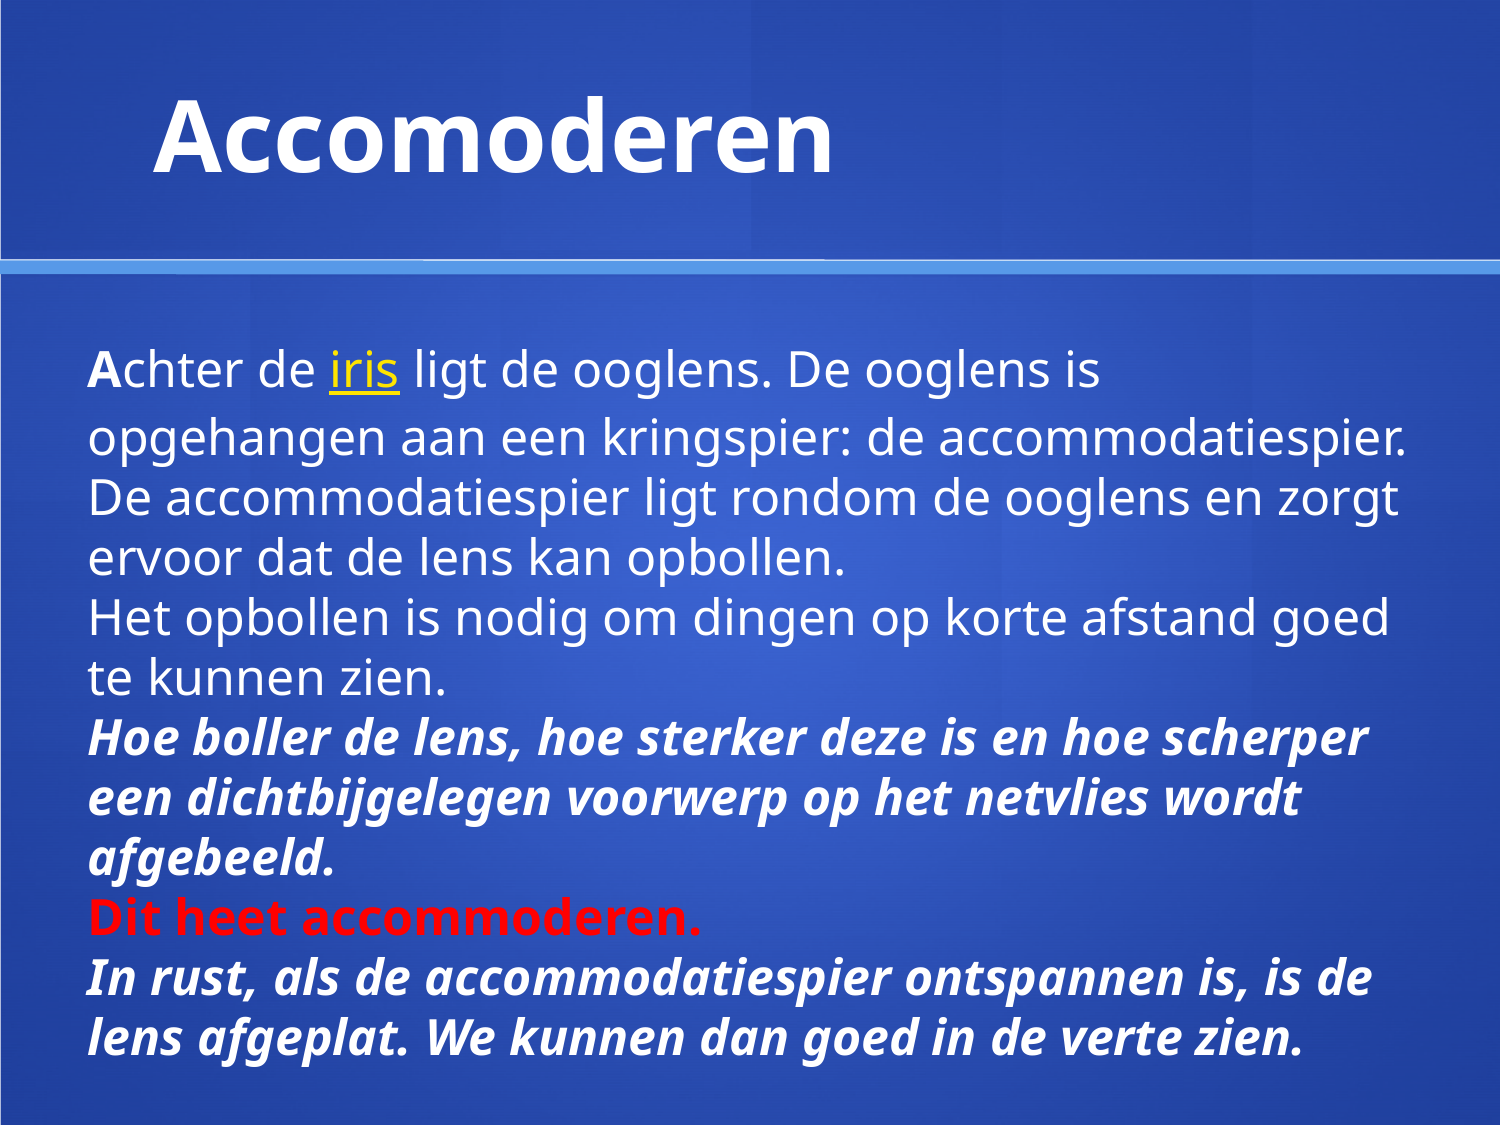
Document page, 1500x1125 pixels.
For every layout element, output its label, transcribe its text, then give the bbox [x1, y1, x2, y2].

picture [0, 0, 1500, 259]
title Accomoderen [153, 72, 1347, 194]
picture [0, 275, 1500, 1125]
list Achter de iris ligt de ooglens. De ooglens is opgehangen aan een kringspier: de accommodatiespier. De accommodatiespier ligt rondom de ooglens en zorgt ervoor dat de lens kan opbollen. Het opbollen is nodig om dingen op korte afstand goed te kunnen zien. Hoe boller de lens, hoe sterker deze is en hoe scherper een dichtbijgelegen voorwerp op het netvlies wordt afgebeeld. Dit heet accommoderen. In rust, als de accommodatiespier ontspannen is, is de lens afgeplat. We kunnen dan goed in de verte zien. [87, 337, 1413, 1004]
